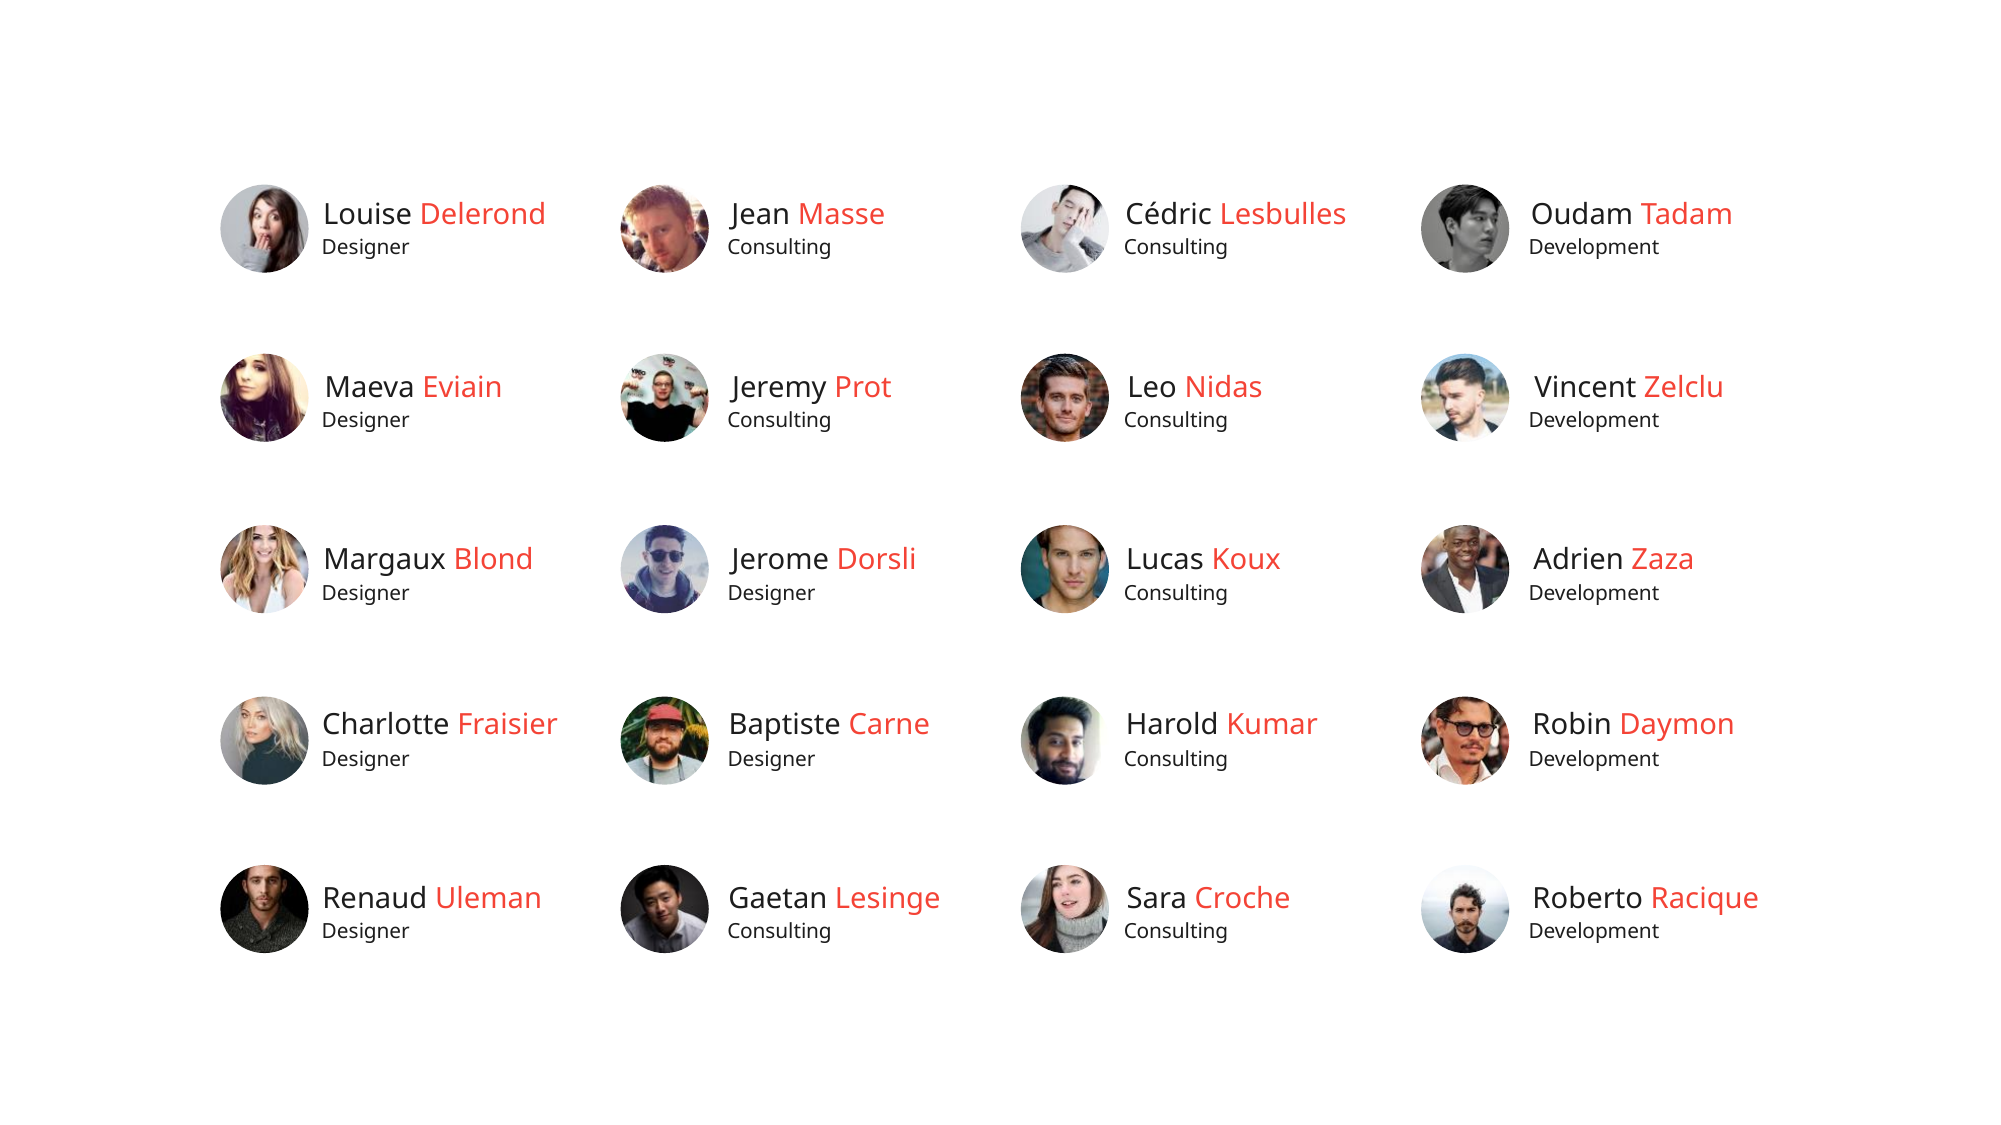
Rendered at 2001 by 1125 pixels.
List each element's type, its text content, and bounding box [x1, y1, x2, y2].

picture [220, 184, 309, 273]
picture [1421, 353, 1510, 442]
picture [220, 353, 309, 442]
picture [1020, 353, 1109, 442]
picture [620, 184, 709, 273]
text_box Consulting [727, 233, 832, 259]
text_box Designer [321, 233, 416, 259]
text_box Consulting [1123, 745, 1229, 771]
text_box Development [1528, 406, 1660, 432]
text_box Vincent Zelclu [1534, 367, 1725, 403]
picture [1421, 525, 1510, 614]
text_box Baptiste Carne [728, 705, 930, 741]
picture [1020, 525, 1109, 614]
picture [620, 864, 709, 954]
text_box Consulting [1123, 233, 1229, 259]
text_box Designer [321, 406, 416, 432]
text_box Consulting [1123, 406, 1229, 432]
text_box Leo Nidas [1127, 367, 1263, 403]
text_box Designer [321, 918, 416, 944]
picture [220, 696, 309, 785]
text_box Sara Croche [1126, 878, 1291, 914]
picture [1020, 864, 1109, 954]
text_box Jerome Dorsli [731, 539, 917, 575]
text_box Jeremy Prot [732, 367, 892, 403]
picture [1421, 696, 1510, 785]
text_box Maeva Eviain [324, 367, 503, 403]
text_box Adrien Zaza [1533, 539, 1695, 575]
picture [1020, 184, 1109, 273]
text_box Margaux Blond [323, 539, 534, 575]
picture [1020, 696, 1109, 785]
text_box Development [1528, 918, 1660, 944]
text_box Cédric Lesbulles [1125, 195, 1347, 231]
picture [220, 864, 309, 954]
text_box Harold Kumar [1125, 705, 1319, 741]
text_box Designer [727, 579, 816, 605]
text_box Louise Delerond [323, 195, 547, 231]
text_box Designer [321, 579, 416, 605]
picture [1421, 184, 1510, 273]
text_box Designer [321, 745, 416, 771]
text_box Consulting [1123, 918, 1229, 944]
picture [620, 525, 709, 614]
text_box Lucas Koux [1126, 539, 1281, 575]
text_box Development [1528, 745, 1660, 771]
picture [620, 353, 709, 442]
text_box Designer [727, 745, 816, 771]
text_box Consulting [727, 918, 832, 944]
text_box Renaud Uleman [322, 878, 543, 914]
text_box Development [1528, 579, 1660, 605]
picture [220, 525, 309, 614]
text_box Roberto Racique [1532, 878, 1760, 914]
text_box Jean Masse [731, 195, 886, 231]
text_box Gaetan Lesinge [728, 878, 941, 914]
text_box Oudam Tadam [1530, 195, 1734, 231]
picture [620, 696, 709, 785]
text_box Development [1528, 233, 1660, 259]
text_box Robin Daymon [1532, 705, 1736, 741]
text_box Consulting [1123, 579, 1229, 605]
text_box Charlotte Fraisier [322, 705, 558, 776]
picture [1421, 864, 1510, 954]
text_box Consulting [727, 406, 832, 432]
